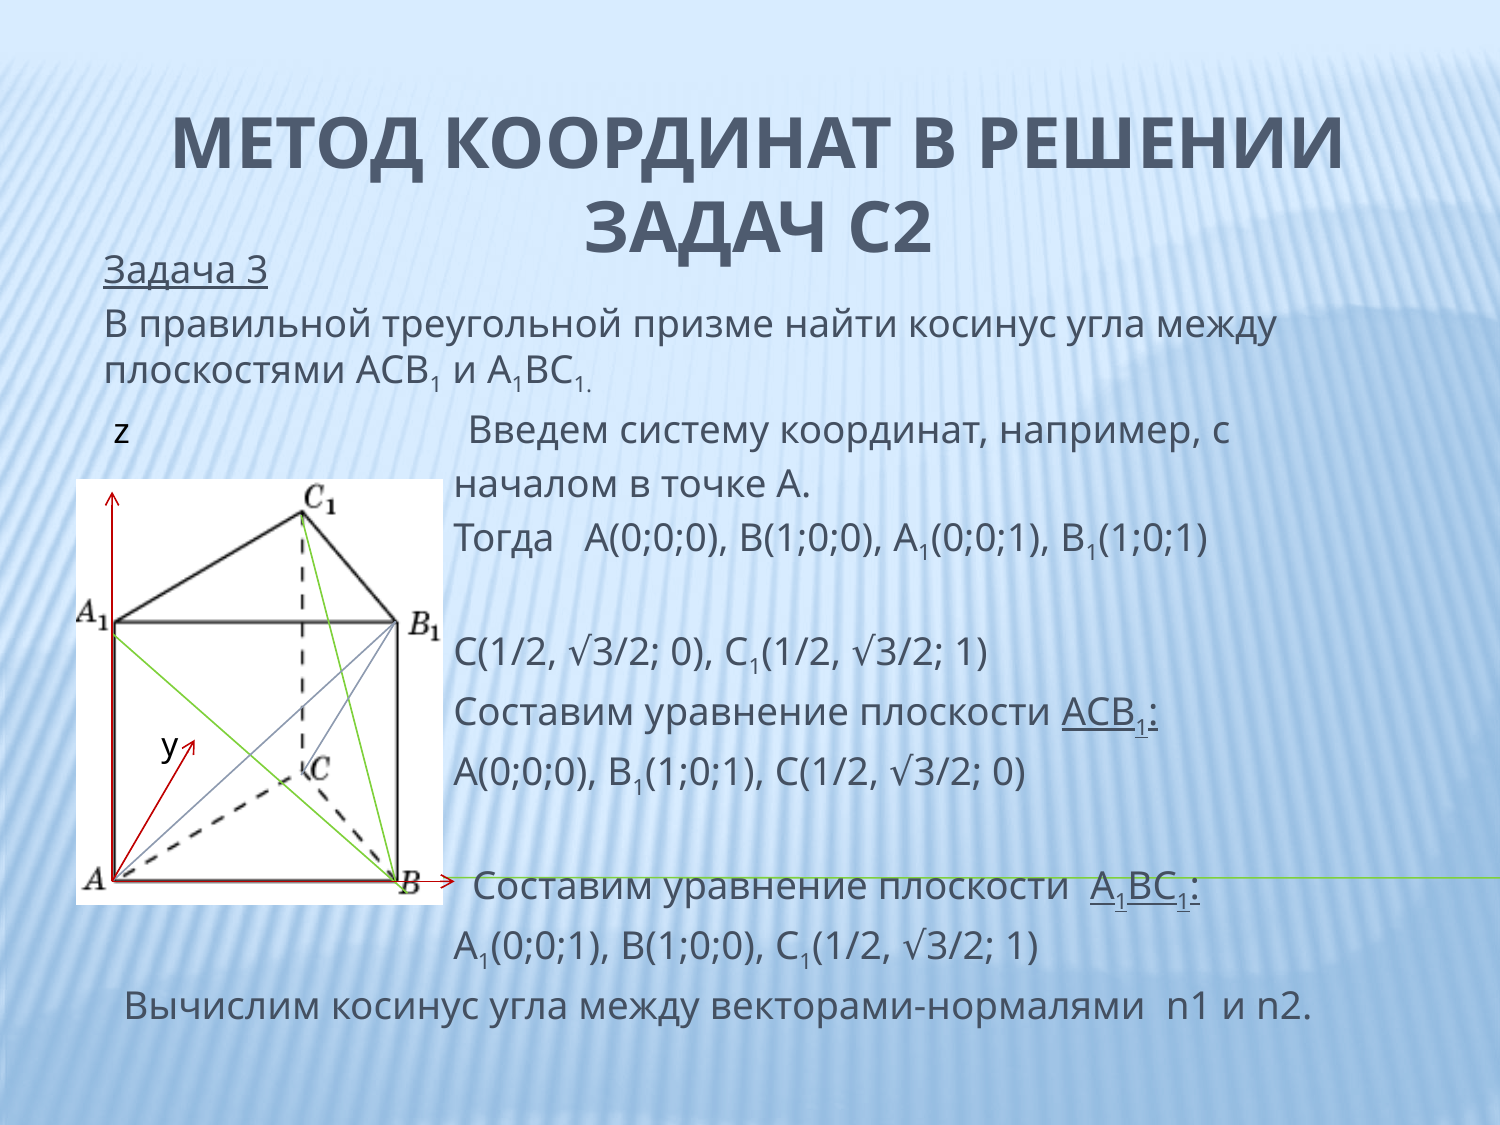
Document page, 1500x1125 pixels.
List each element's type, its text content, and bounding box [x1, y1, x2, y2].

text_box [300, 621, 396, 776]
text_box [119, 739, 196, 882]
picture [76, 479, 444, 906]
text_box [120, 621, 396, 881]
subtitle Задача 3 В правильной треугольной призме найти косинус угла между плоскостями АСВ1 и А1ВС1. z Введем систему координат, например, с началом в точке А. Тогда А(0;0;0), В(1;0;0), А1(0;0;1), В1(1;0;1) С(1/2, √3/2; 0), С1(1/2, √3/2; 1) Составим уравнение плоскости АСВ1: А(0;0;0), В1(1;0;1), С(1/2, √3/2; 0) x Составим уравнение плоскости А1ВС1: А1(0;0;1), В(1;0;0), С1(1/2, √3/2; 1) Вычислим косинус угла между векторами-нормалями n1 и n2. [88, 231, 1453, 1035]
title Метод координат в решении задач С2 [64, 90, 1453, 291]
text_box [300, 514, 396, 619]
